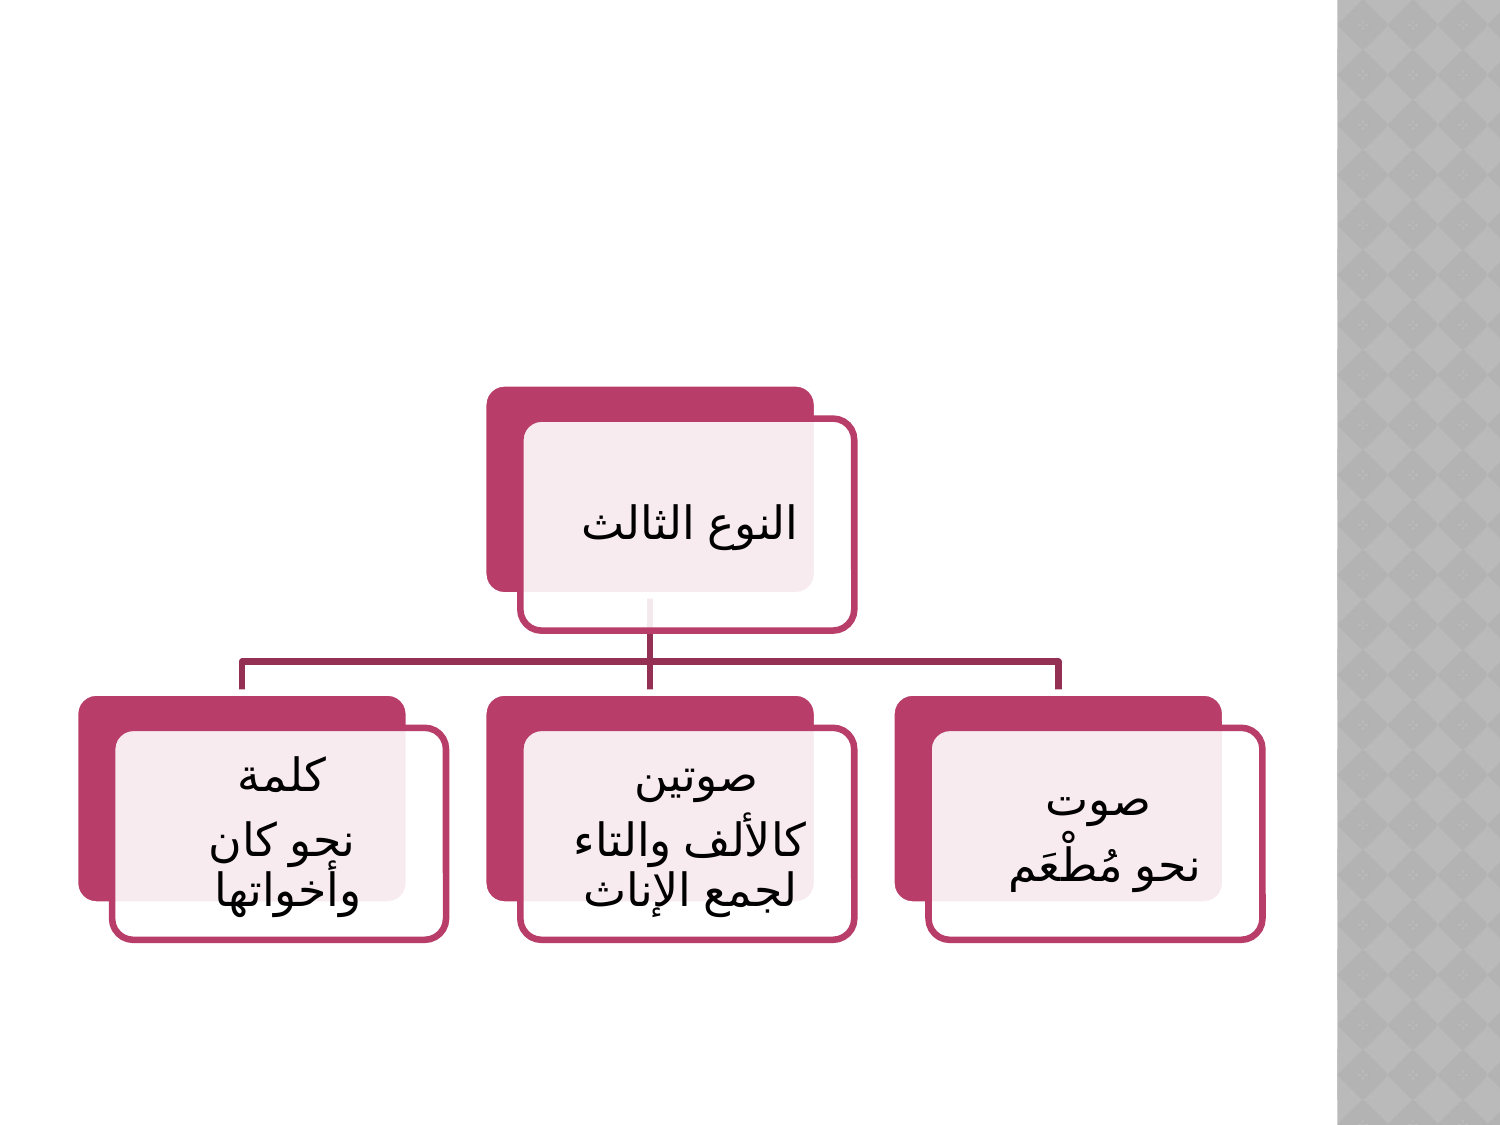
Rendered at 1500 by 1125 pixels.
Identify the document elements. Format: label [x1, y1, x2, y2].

list [74, 263, 1263, 1060]
